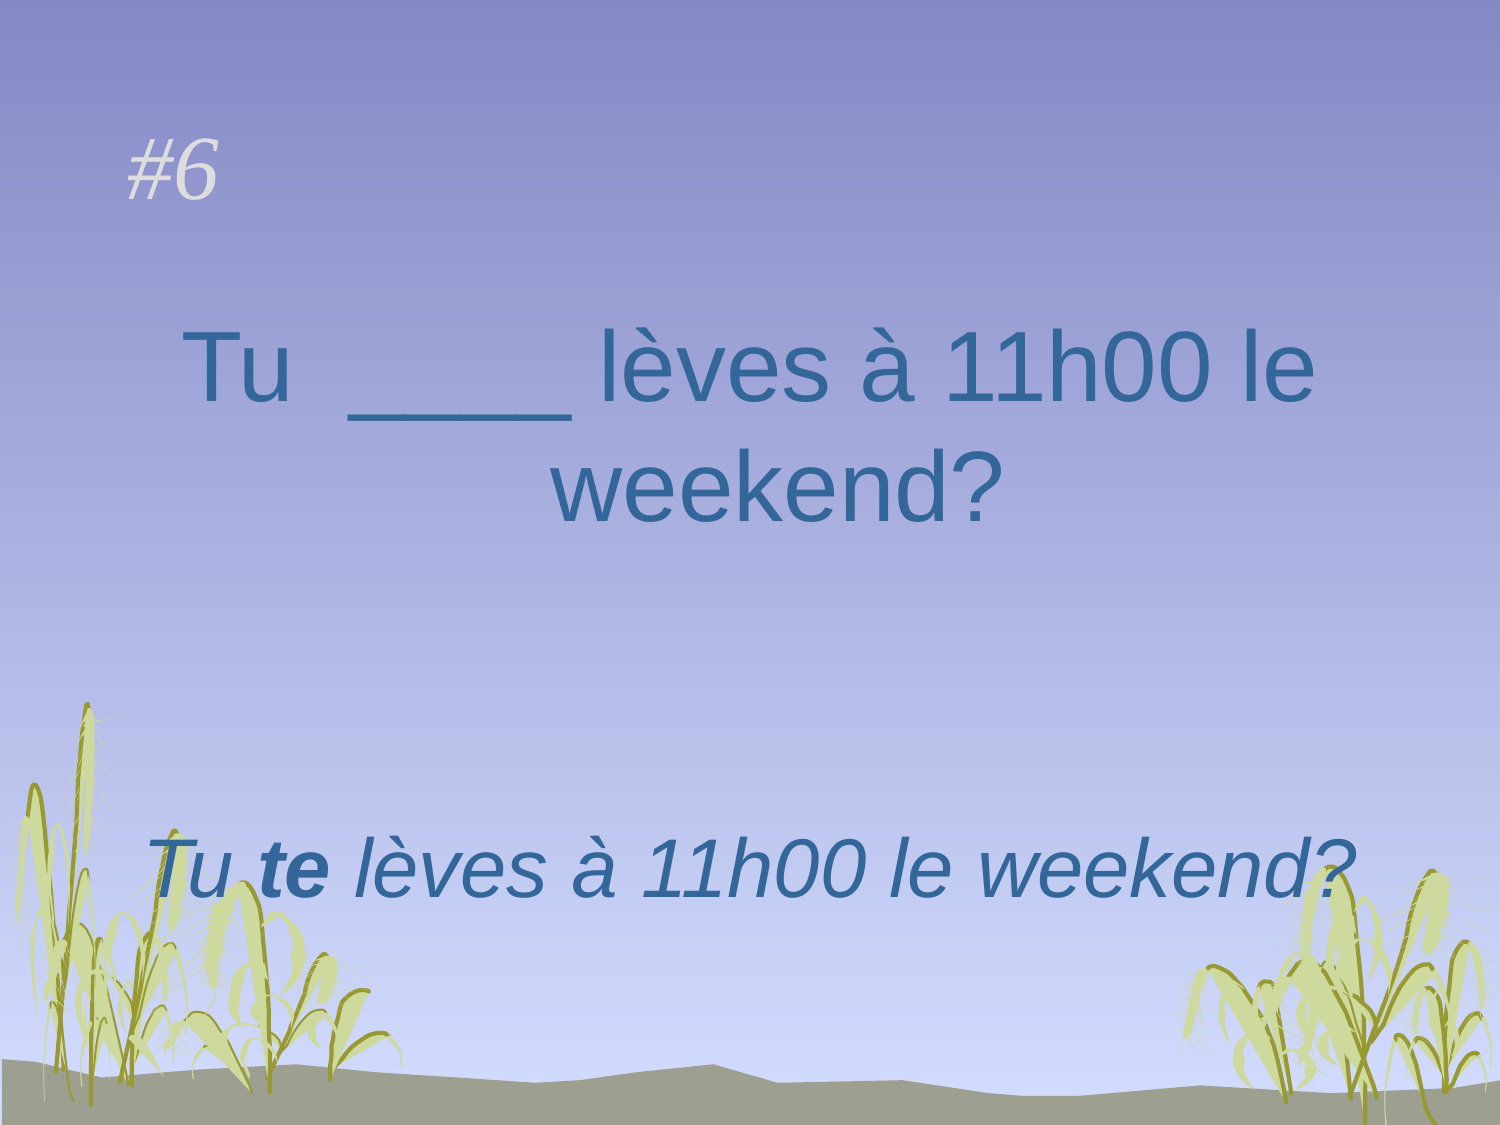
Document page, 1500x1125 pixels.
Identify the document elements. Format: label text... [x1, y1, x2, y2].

title #6 [112, 68, 1388, 257]
list Tu ____ lèves à 11h00 le weekend? Tu te lèves à 11h00 le weekend? [112, 293, 1388, 969]
